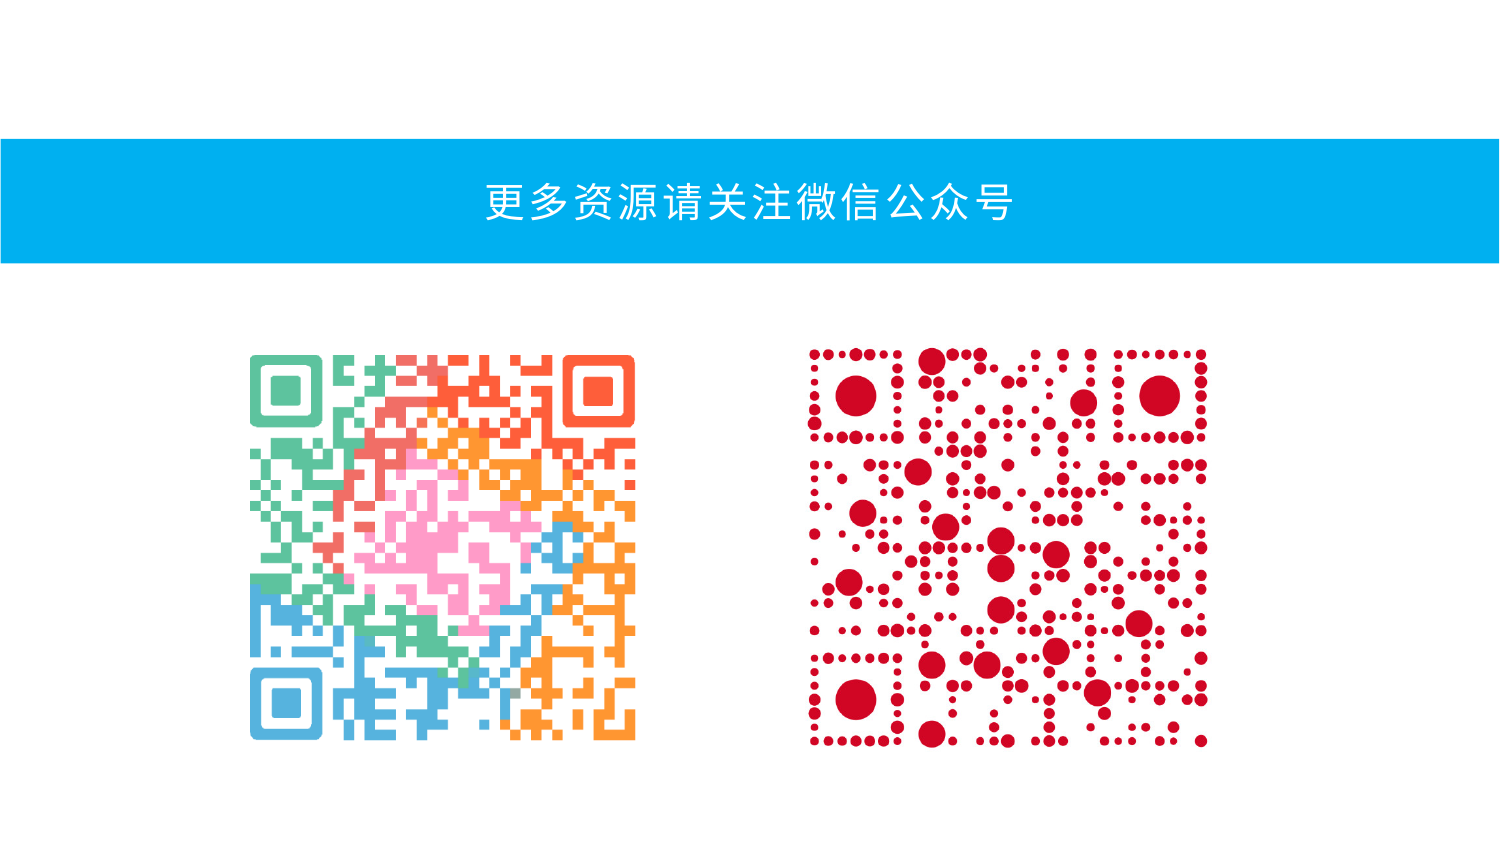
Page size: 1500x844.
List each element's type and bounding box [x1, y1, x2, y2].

picture [793, 334, 1221, 762]
picture [229, 334, 657, 762]
text_box [0, 138, 1500, 264]
